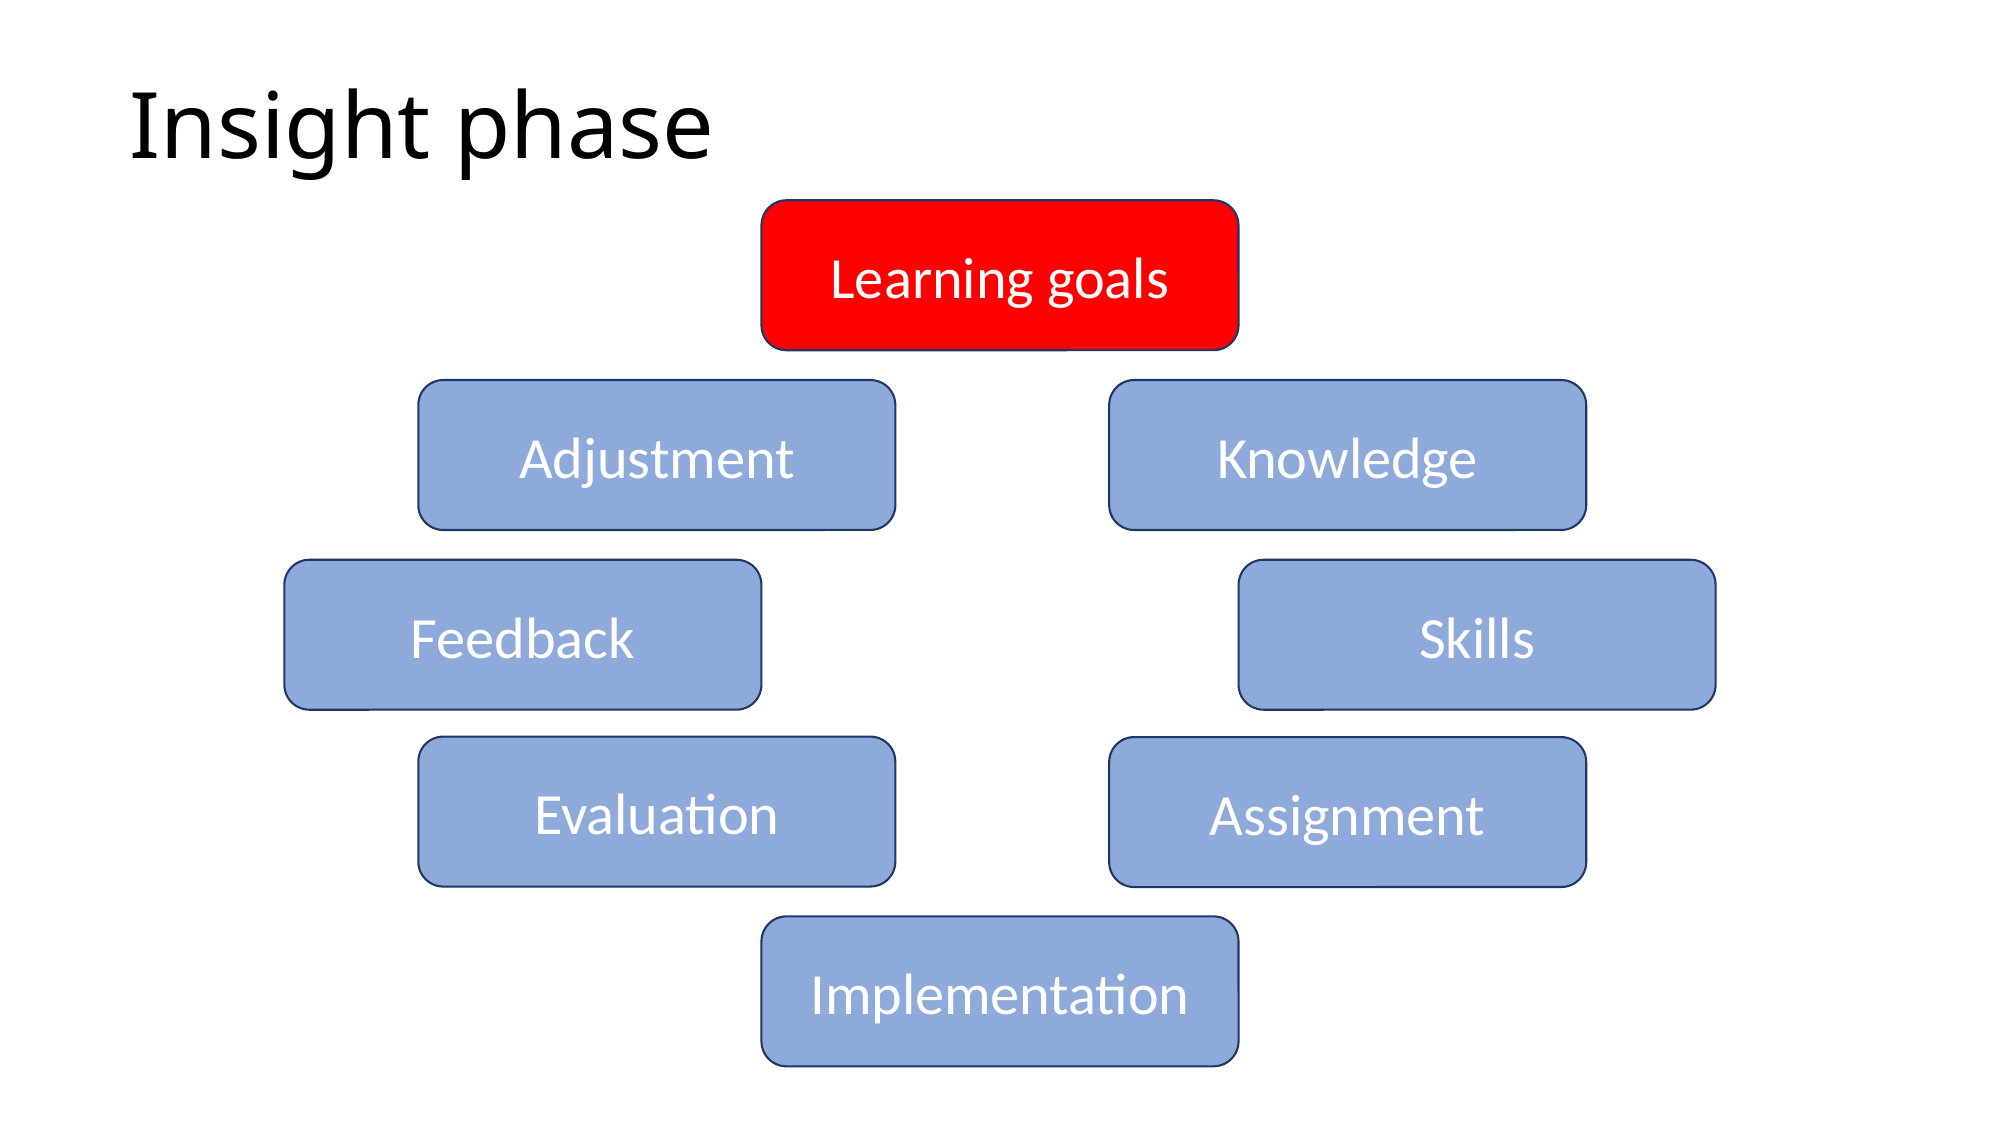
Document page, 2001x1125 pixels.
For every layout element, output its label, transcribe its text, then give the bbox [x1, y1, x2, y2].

text_box [472, 284, 2000, 359]
text_box [472, 360, 2000, 434]
text_box Skills [1238, 559, 1716, 710]
text_box Knowledge [1109, 434, 1587, 531]
text_box Assignment [1109, 737, 1587, 888]
text_box Evaluation [418, 736, 896, 887]
text_box Implementation [761, 916, 1239, 1067]
text_box Learning goals [761, 200, 1239, 284]
text_box Feedback [284, 559, 762, 710]
title Insight phase [114, 19, 1863, 238]
text_box Adjustment [418, 380, 896, 531]
